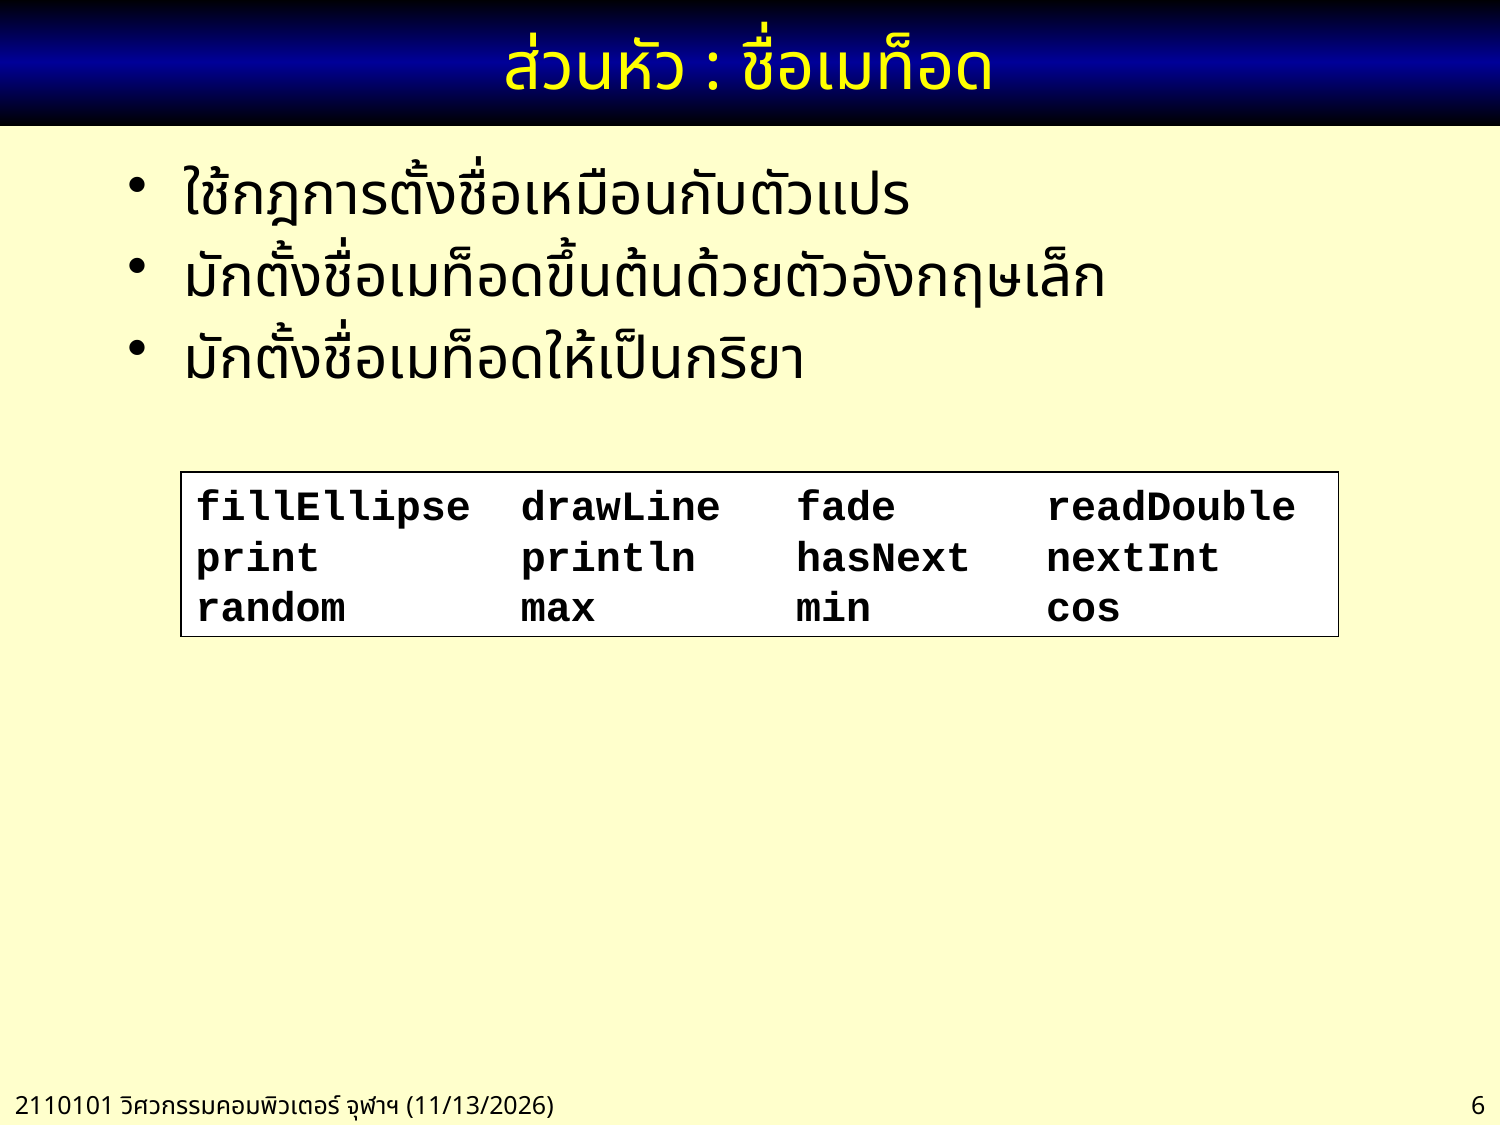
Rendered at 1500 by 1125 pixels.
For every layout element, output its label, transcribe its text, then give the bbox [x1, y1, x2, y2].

list ใช้กฎการตั้งชื่อเหมือนกับตัวแปร มักตั้งชื่อเมท็อดขึ้นต้นด้วยตัวอังกฤษเล็ก มักตั้งชื่อเมท็อดให้เป็นกริยา [112, 148, 1412, 457]
title ส่วนหัว : ชื่อเมท็อด [0, 0, 1500, 126]
text_box fillEllipse drawLine fade readDouble print println hasNext nextInt random max min cos [180, 471, 1339, 637]
